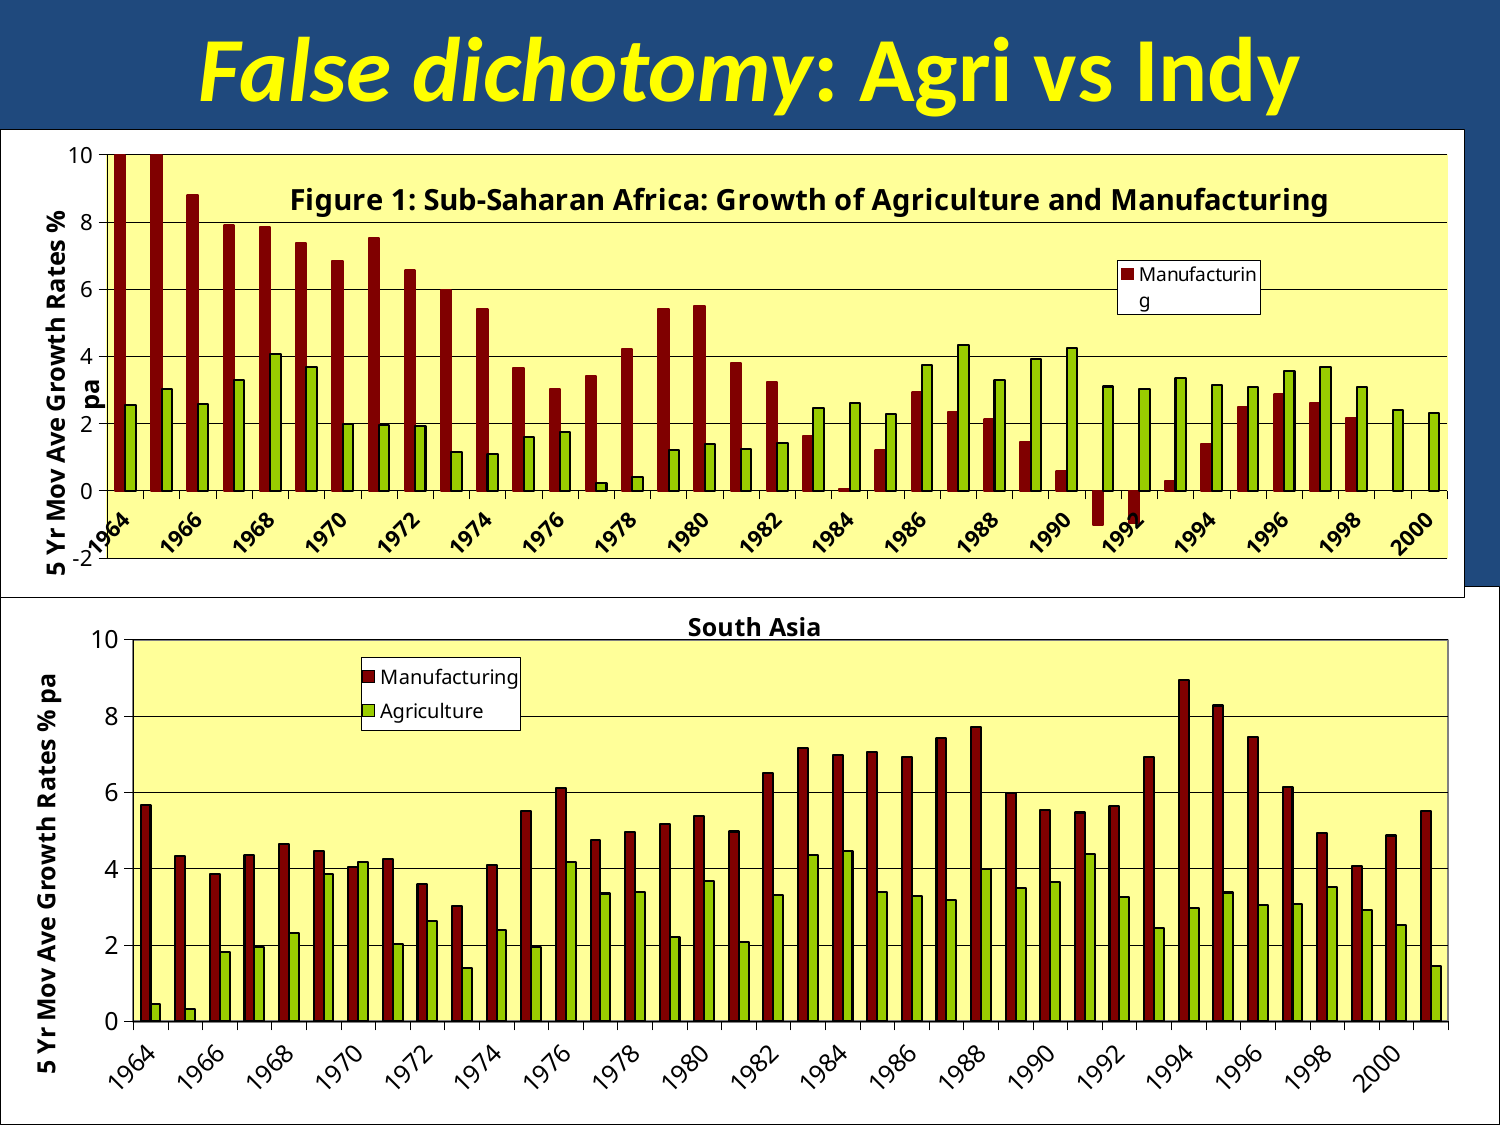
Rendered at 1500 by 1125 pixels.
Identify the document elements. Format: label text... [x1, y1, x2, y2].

title False dichotomy: Agri vs Indy [74, 0, 1426, 127]
chart [0, 128, 1500, 1125]
